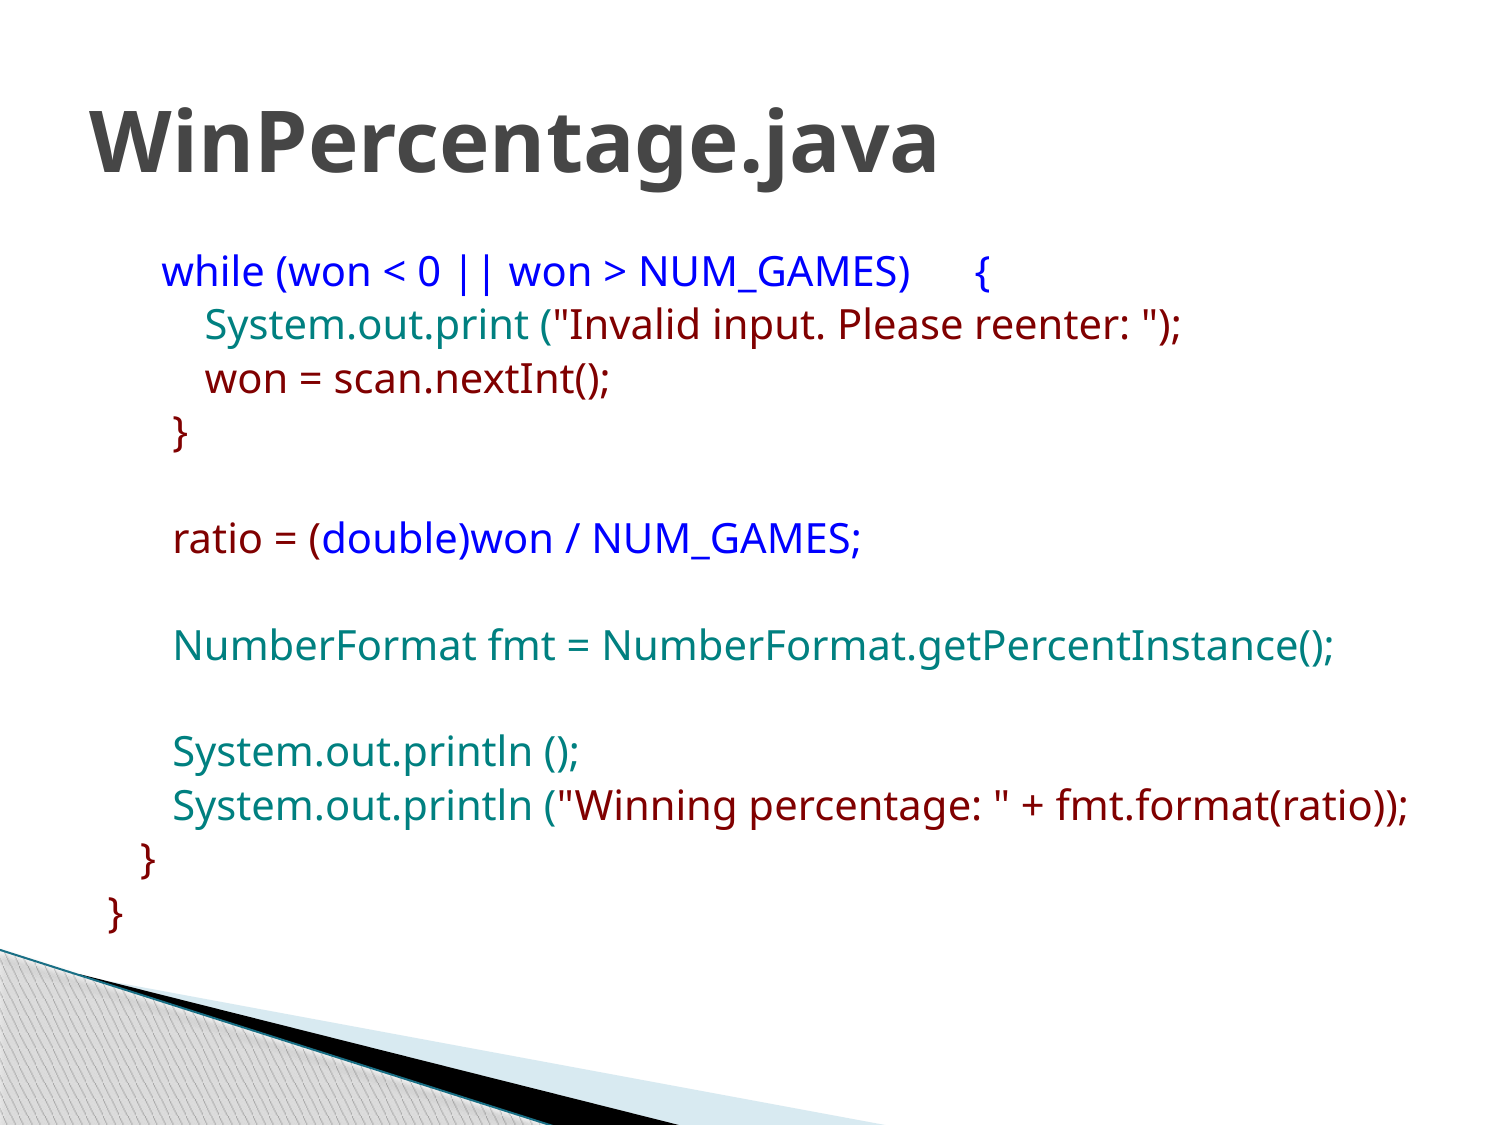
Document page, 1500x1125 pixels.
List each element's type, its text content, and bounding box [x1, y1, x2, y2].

list while (won < 0 || won > NUM_GAMES) { System.out.print ("Invalid input. Please reenter: "); won = scan.nextInt(); } ratio = (double)won / NUM_GAMES; NumberFormat fmt = NumberFormat.getPercentInstance(); System.out.println (); System.out.println ("Winning percentage: " + fmt.format(ratio)); } } [75, 243, 1425, 986]
title WinPercentage.java [75, 45, 1425, 233]
